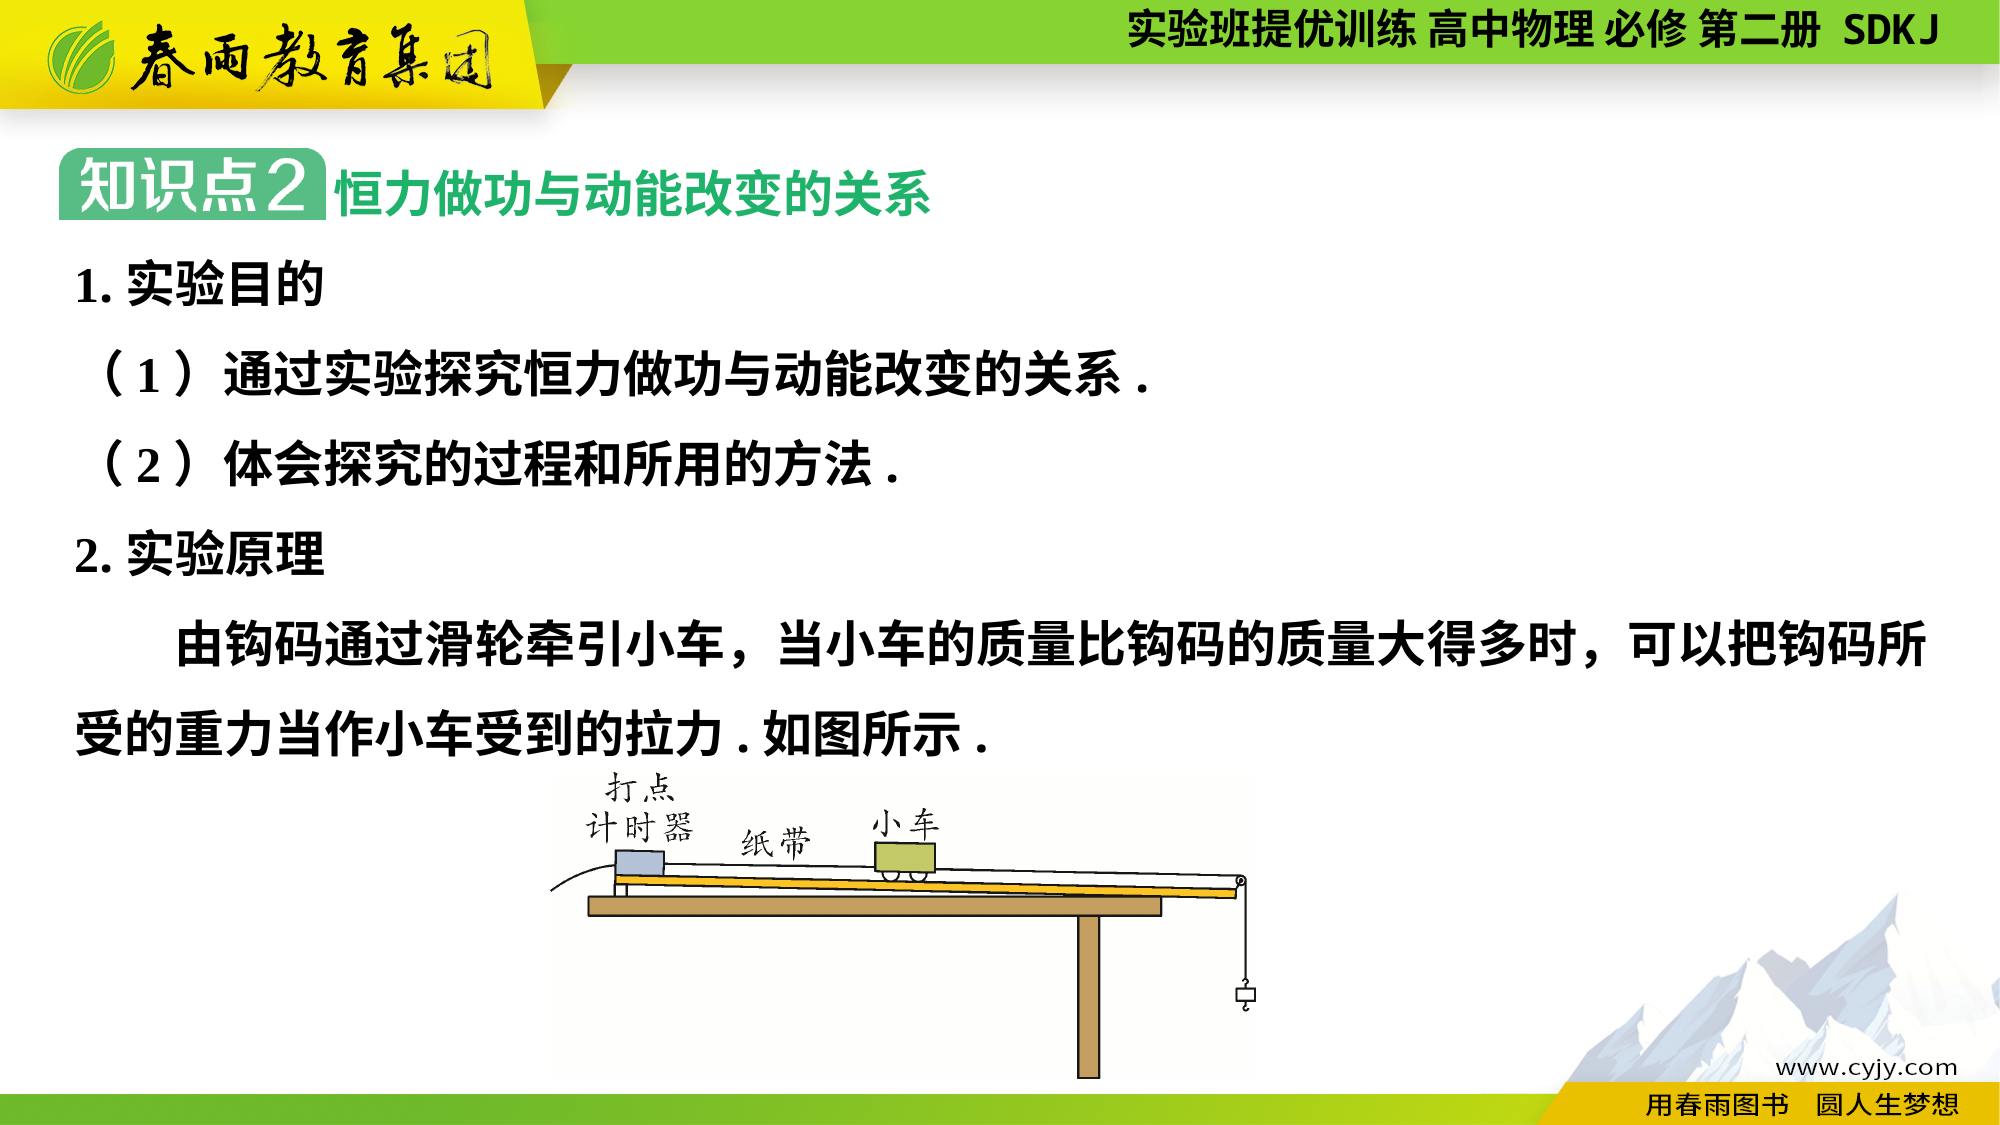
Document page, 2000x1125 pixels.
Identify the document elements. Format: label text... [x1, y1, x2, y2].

list 恒力做功与动能改变的关系 1.实验目的 （1）通过实验探究恒力做功与动能改变的关系. （2）体会探究的过程和所用的方法. 2.实验原理 由钩码通过滑轮牵引小车，当小车的质量比钩码的质量大得多时，可以把钩码所受的重力当作小车受到的拉力.如图所示. [59, 125, 1944, 777]
picture [0, 0, 2000, 1125]
